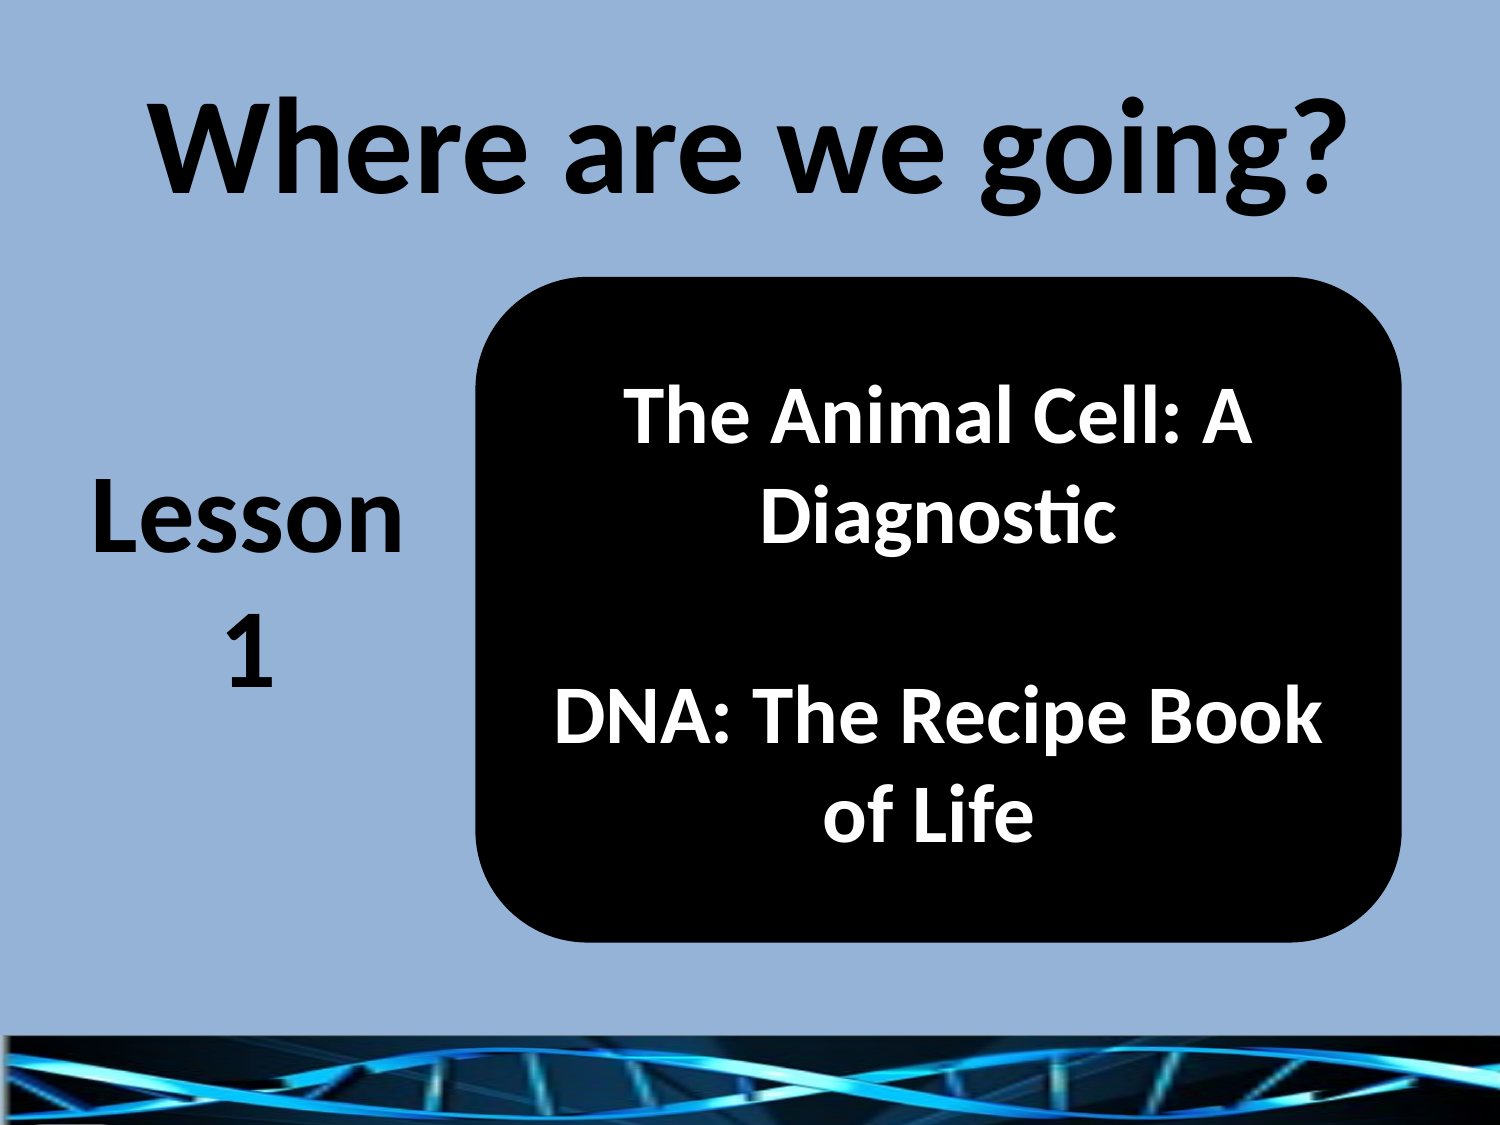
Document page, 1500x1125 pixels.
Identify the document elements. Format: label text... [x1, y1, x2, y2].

title Where are we going? [75, 45, 1425, 233]
text_box The Animal Cell: A Diagnostic DNA: The Recipe Book of Life [475, 276, 1402, 943]
picture [4, 323, 1500, 1125]
text_box Lesson 1 [53, 432, 443, 718]
